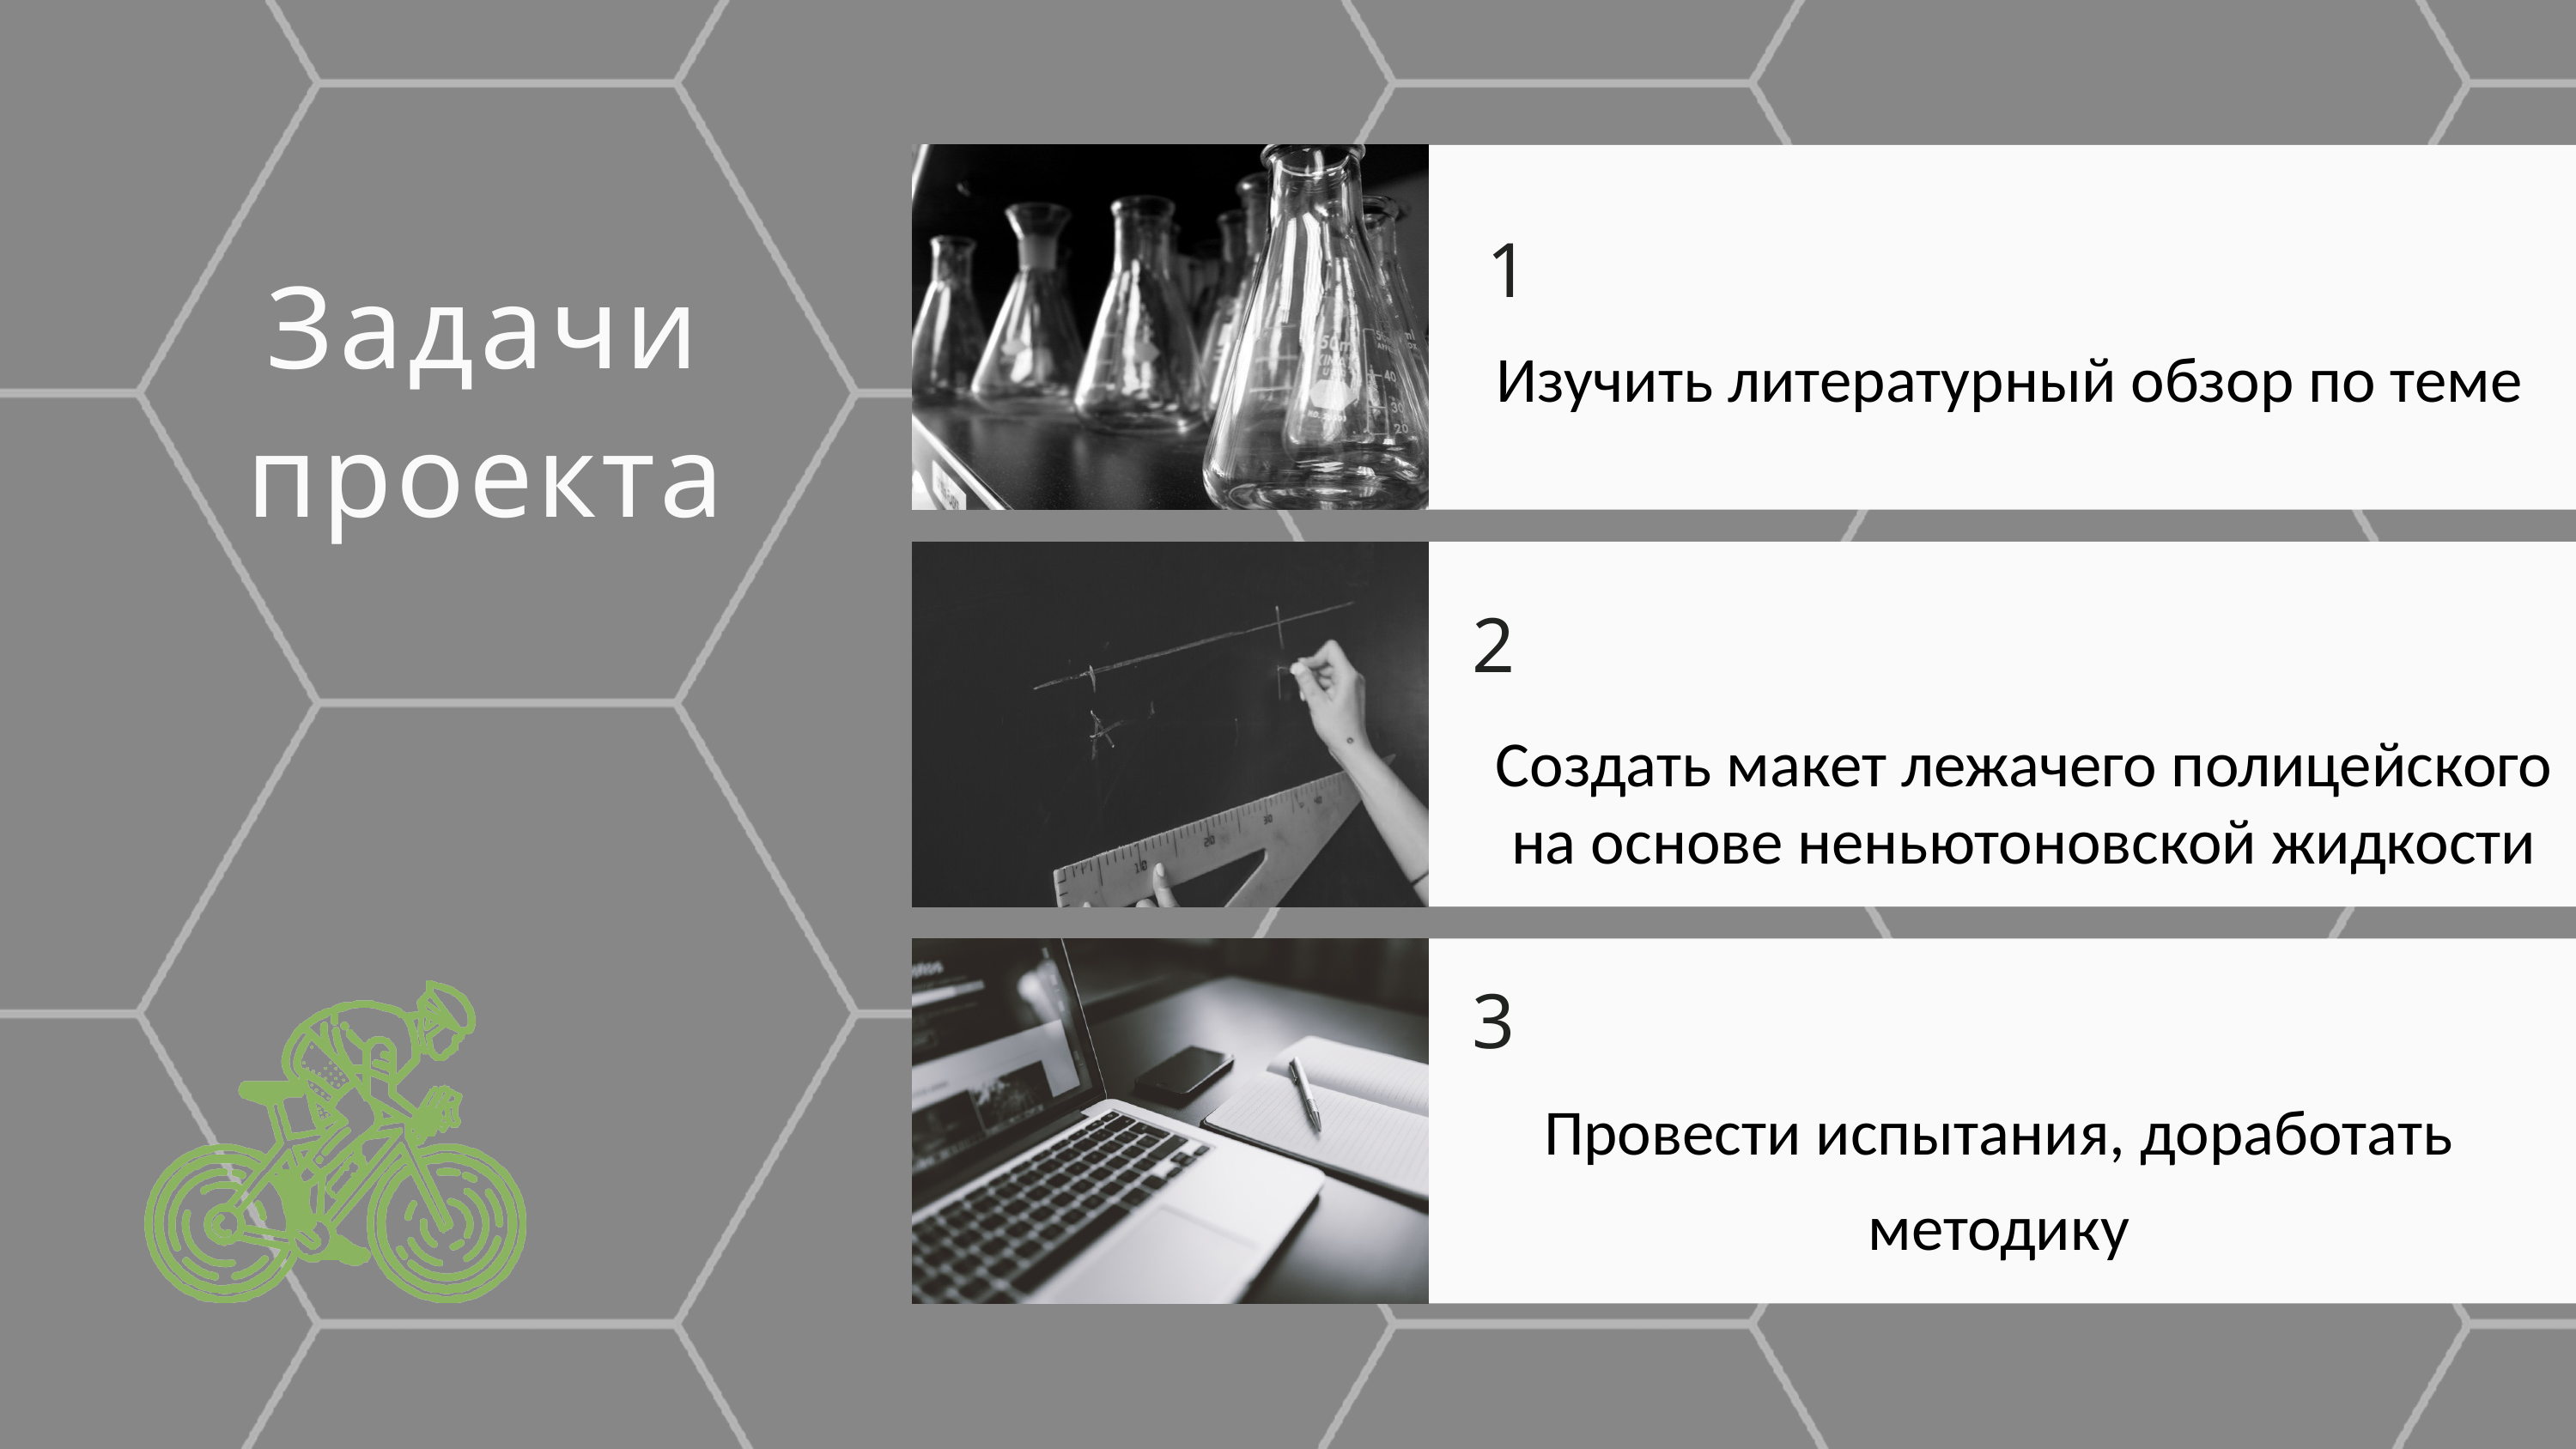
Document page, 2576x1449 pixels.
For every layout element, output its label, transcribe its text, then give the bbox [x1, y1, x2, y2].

text_box [1430, 144, 2576, 510]
title Задачи проекта [129, 241, 842, 541]
text_box 1 Изучить литературный обзор по теме [1485, 188, 2533, 415]
picture [0, 0, 2576, 1449]
text_box [1431, 542, 2576, 907]
text_box [1431, 938, 2576, 1304]
text_box 2 Создать макет лежачего полицейского на основе неньютоновской жидкости 3 Провести испытания, доработать методику [1470, 563, 2576, 1264]
